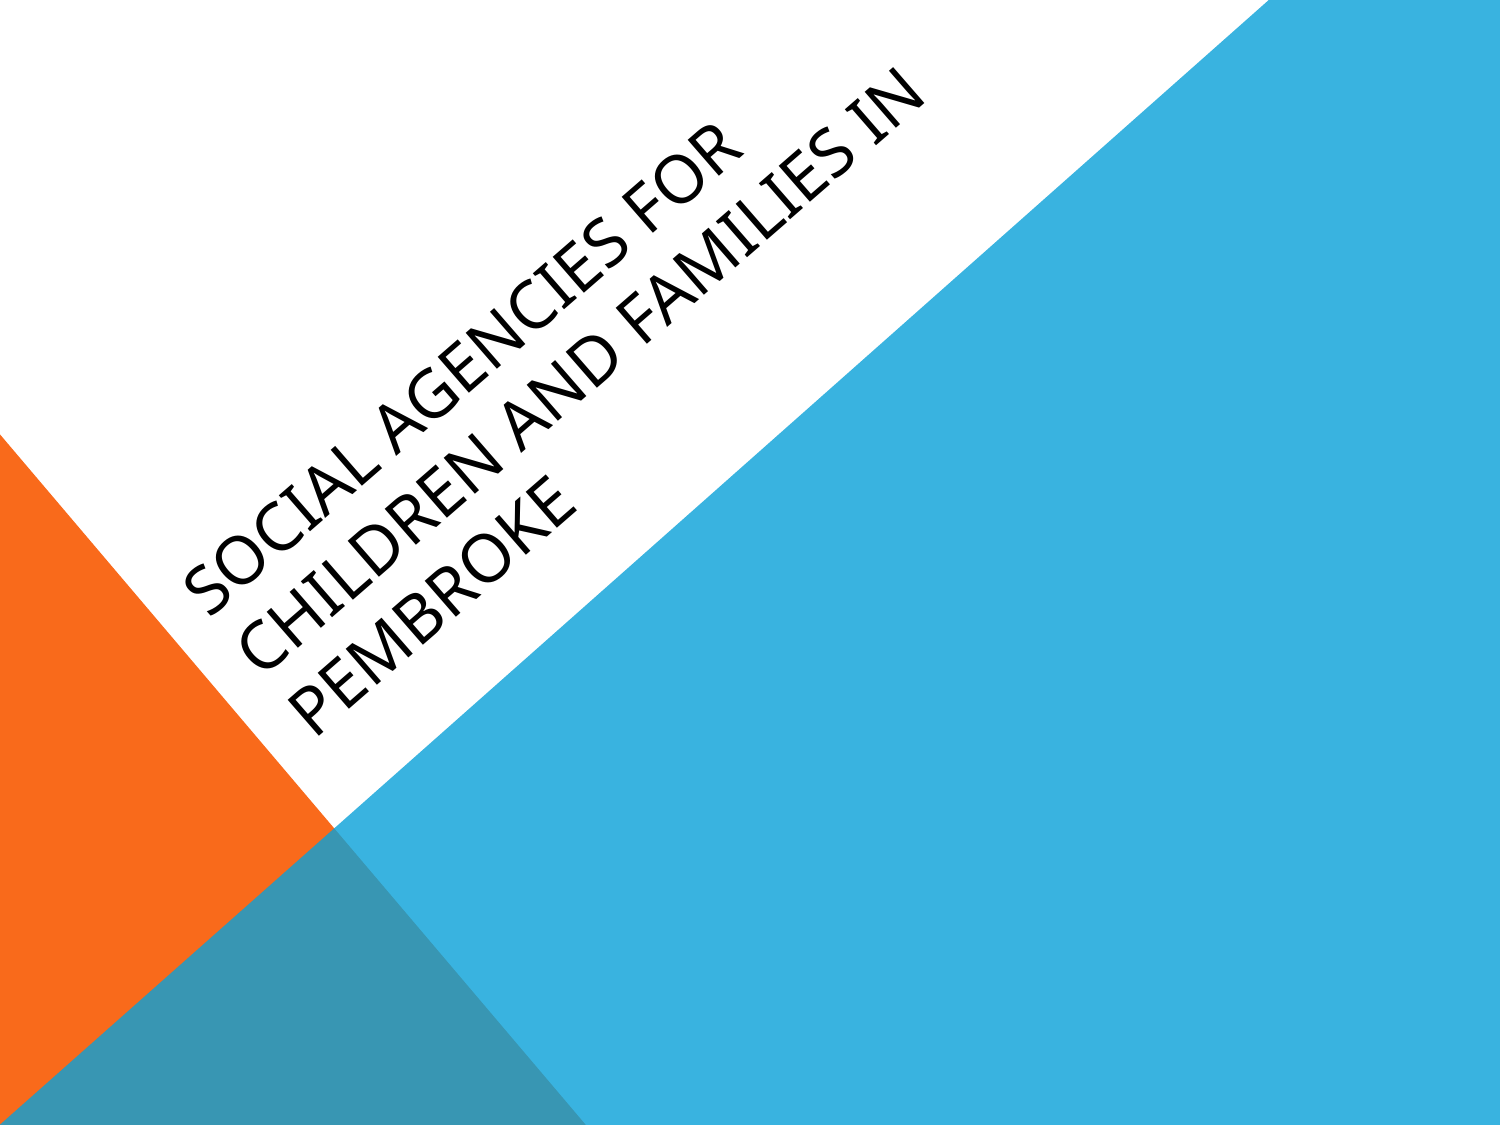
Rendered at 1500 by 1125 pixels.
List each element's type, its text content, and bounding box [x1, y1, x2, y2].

title Social Agencies for children and families in pembroke [182, 4, 1012, 762]
